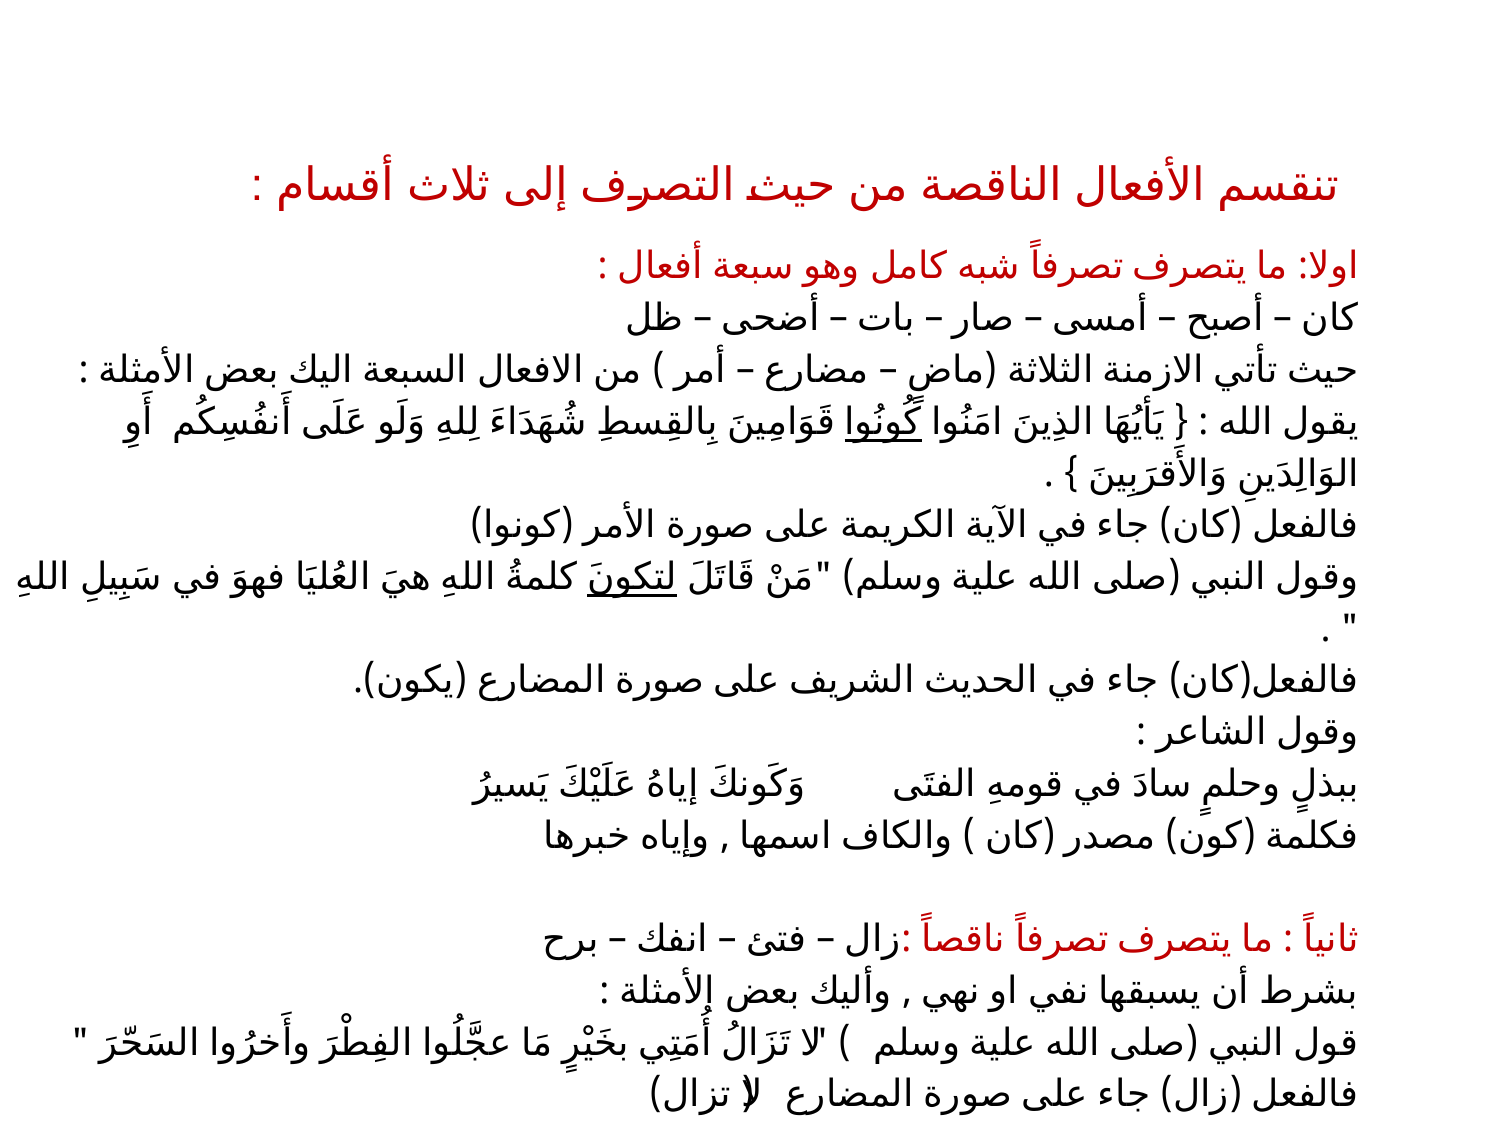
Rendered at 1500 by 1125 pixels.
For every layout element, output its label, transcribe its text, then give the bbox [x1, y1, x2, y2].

text_box اولا: ما يتصرف تصرفاً شبه كامل وهو سبعة أفعال : كان – أصبح – أمسى – صار – بات – أضحى – ظل حيث تأتي الازمنة الثلاثة (ماضٍ – مضارع – أمر ) من الافعال السبعة اليك بعض الأمثلة : يقول الله : { يَأيُهَا الذِينَ امَنُوا كُونُوا قَوَامِينَ بِالقِسطِ شُهَدَاءَ لِلهِ وَلَو عَلَى أَنفُسِكُم أَوِ الوَالِدَينِ وَالأَقرَبِينَ } . فالفعل (كان) جاء في الآية الكريمة على صورة الأمر (كونوا) وقول النبي (صلى الله علية وسلم) "مَنْ قَاتَلَ لتكونَ كلمةُ اللهِ هيَ العُليَا فهوَ في سَبِيلِ اللهِ " . فالفعل(كان) جاء في الحديث الشريف على صورة المضارع (يكون). وقول الشاعر : ببذلٍ وحلمٍ سادَ في قومهِ الفتَى وَكَونكَ إياهُ عَلَيْكَ يَسيرُ فكلمة (كون) مصدر (كان ) والكاف اسمها , وإياه خبرها ثانياً : ما يتصرف تصرفاً ناقصاً :زال – فتئ – انفك – برح بشرط أن يسبقها نفي او نهي , وأليك بعض الأمثلة : قول النبي (صلى الله علية وسلم) " لا تَزَالُ أُمَتِي بخَيْرٍ مَا عجَّلُوا الفِطْرَ وأَخرُوا السَحّرَ " فالفعل (زال) جاء على صورة المضارع (لا تزال) [0, 227, 1500, 1125]
title تنقسم الأفعال الناقصة من حيث التصرف إلى ثلاث أقسام : [75, 138, 1425, 227]
